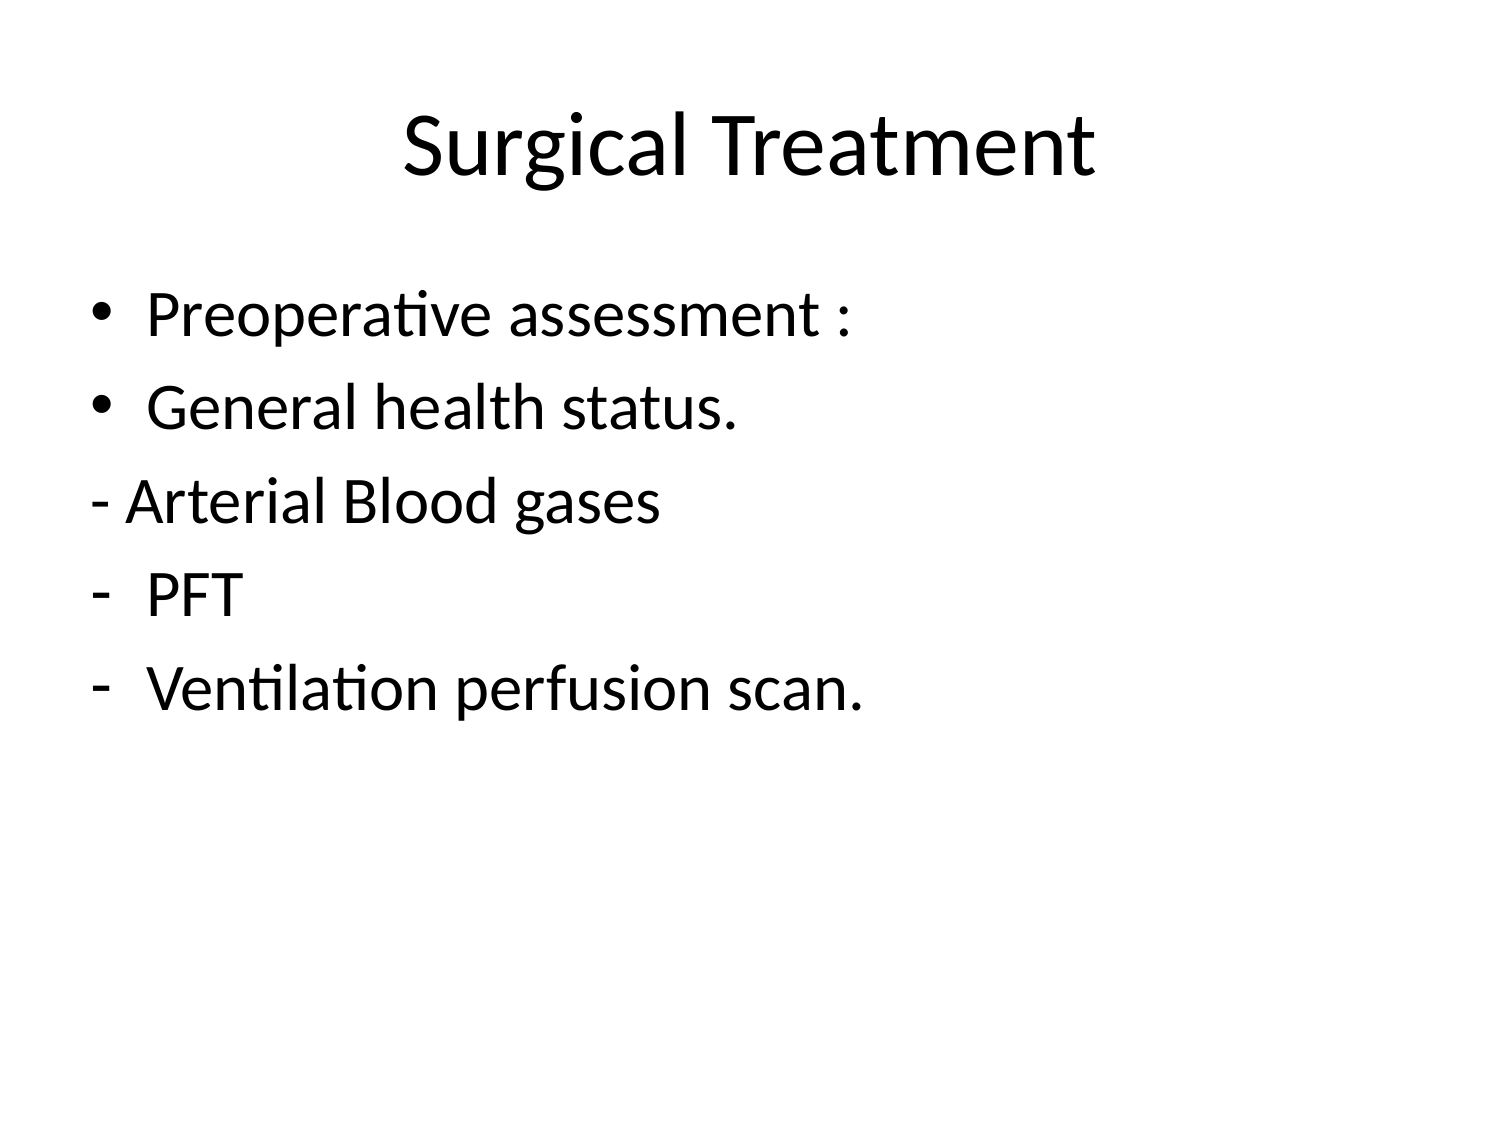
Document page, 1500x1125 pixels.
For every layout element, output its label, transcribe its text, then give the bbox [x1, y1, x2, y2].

title Surgical Treatment [75, 45, 1425, 233]
list Preoperative assessment : General health status. - Arterial Blood gases PFT Ventilation perfusion scan. [75, 262, 1425, 1005]
